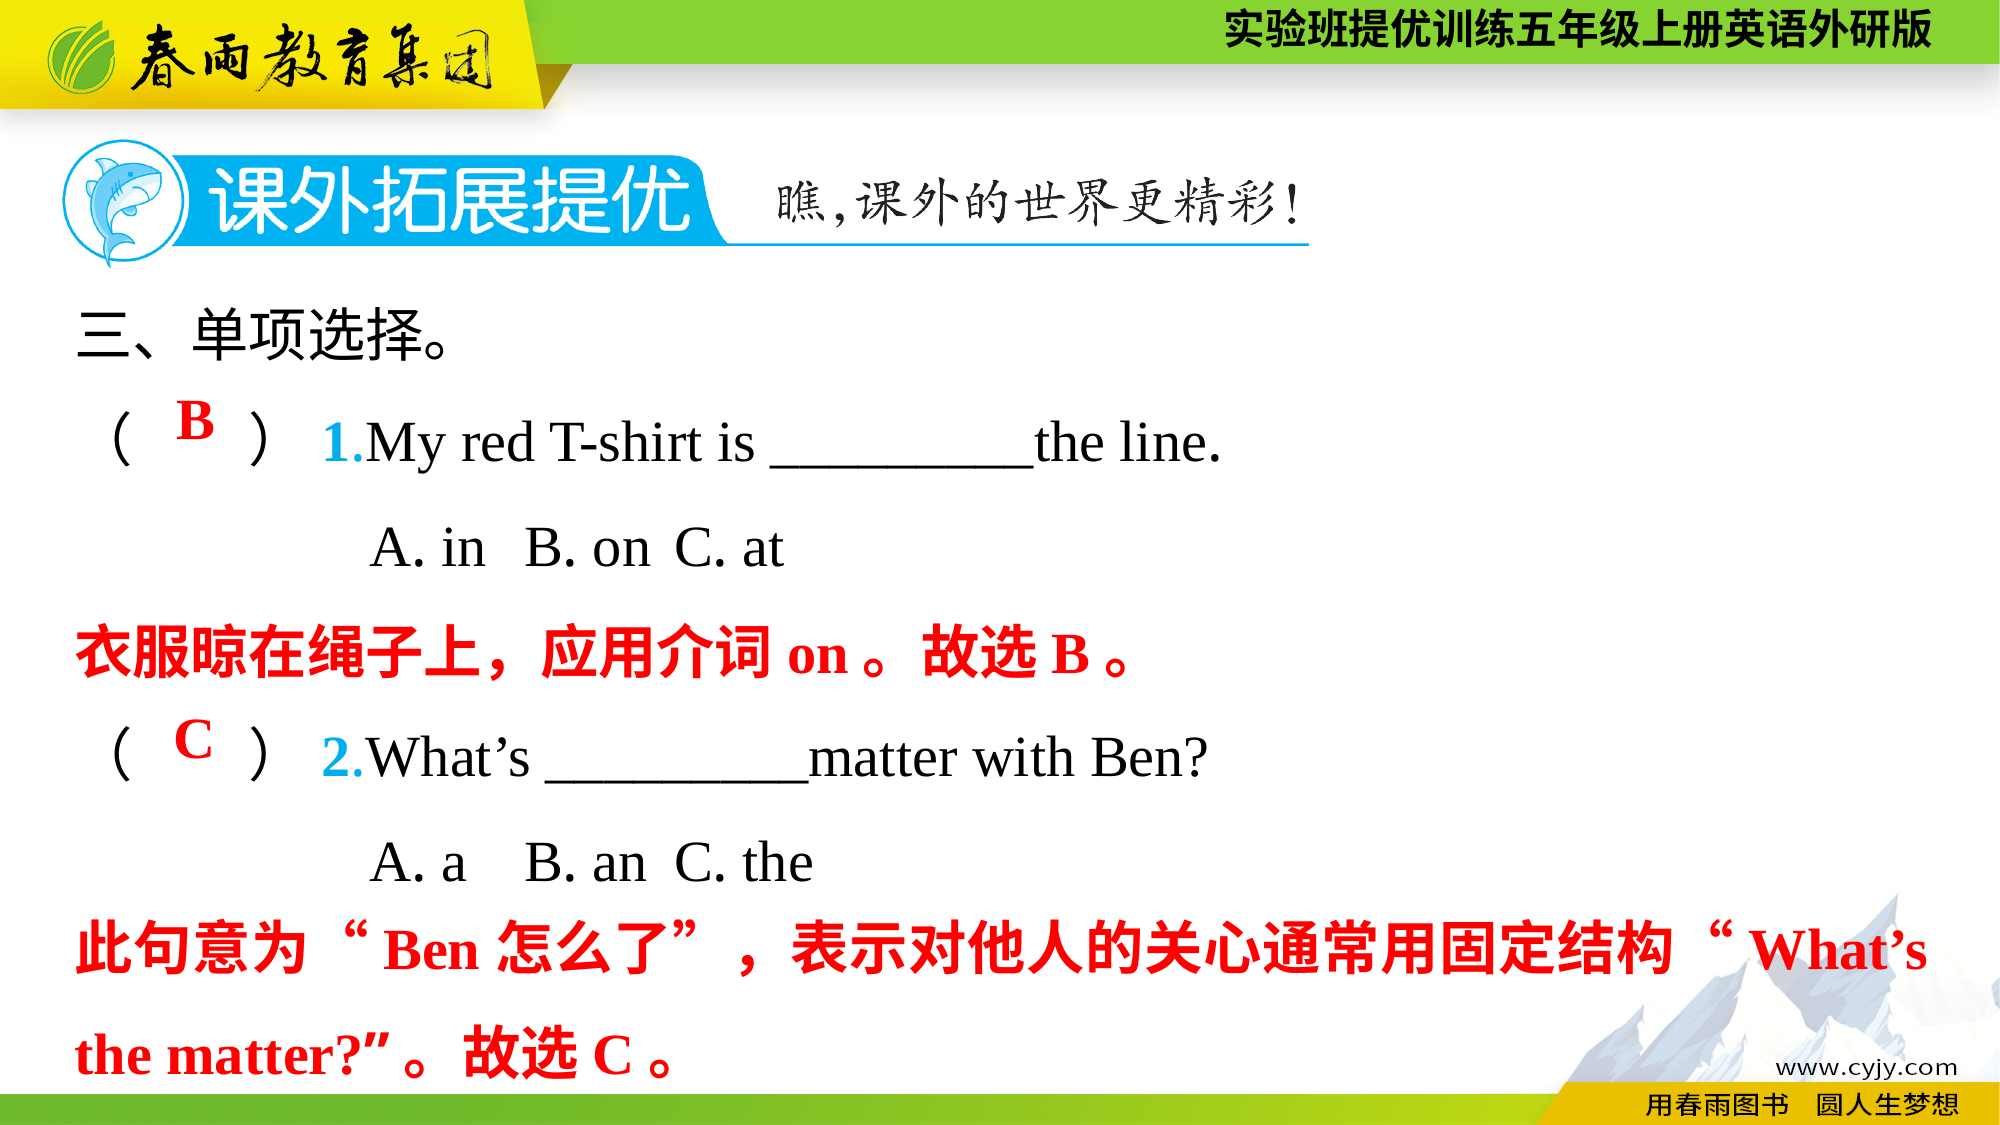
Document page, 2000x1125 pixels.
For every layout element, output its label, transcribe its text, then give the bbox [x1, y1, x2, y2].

list 三、单项选择。 （ ）1.My red T-shirt is _________the line. A. in B. on C. at （ ）2.What’s _________matter with Ben? A. a B. an C. the [59, 694, 1944, 868]
text_box 衣服晾在绳子上，应用介词on。故选B。 [59, 573, 1944, 694]
picture [0, 0, 2000, 1125]
text_box 此句意为“Ben怎么了”，表示对他人的关心通常用固定结构“What’s the matter?”。故选C。 [59, 868, 1944, 1094]
text_box B [161, 373, 231, 459]
text_box C [158, 693, 231, 778]
list 三、单项选择。 （ ）1.My red T-shirt is _________the line. A. in B. on C. at （ ）2.What’s _________matter with Ben? A. a B. an C. the [59, 255, 1944, 573]
